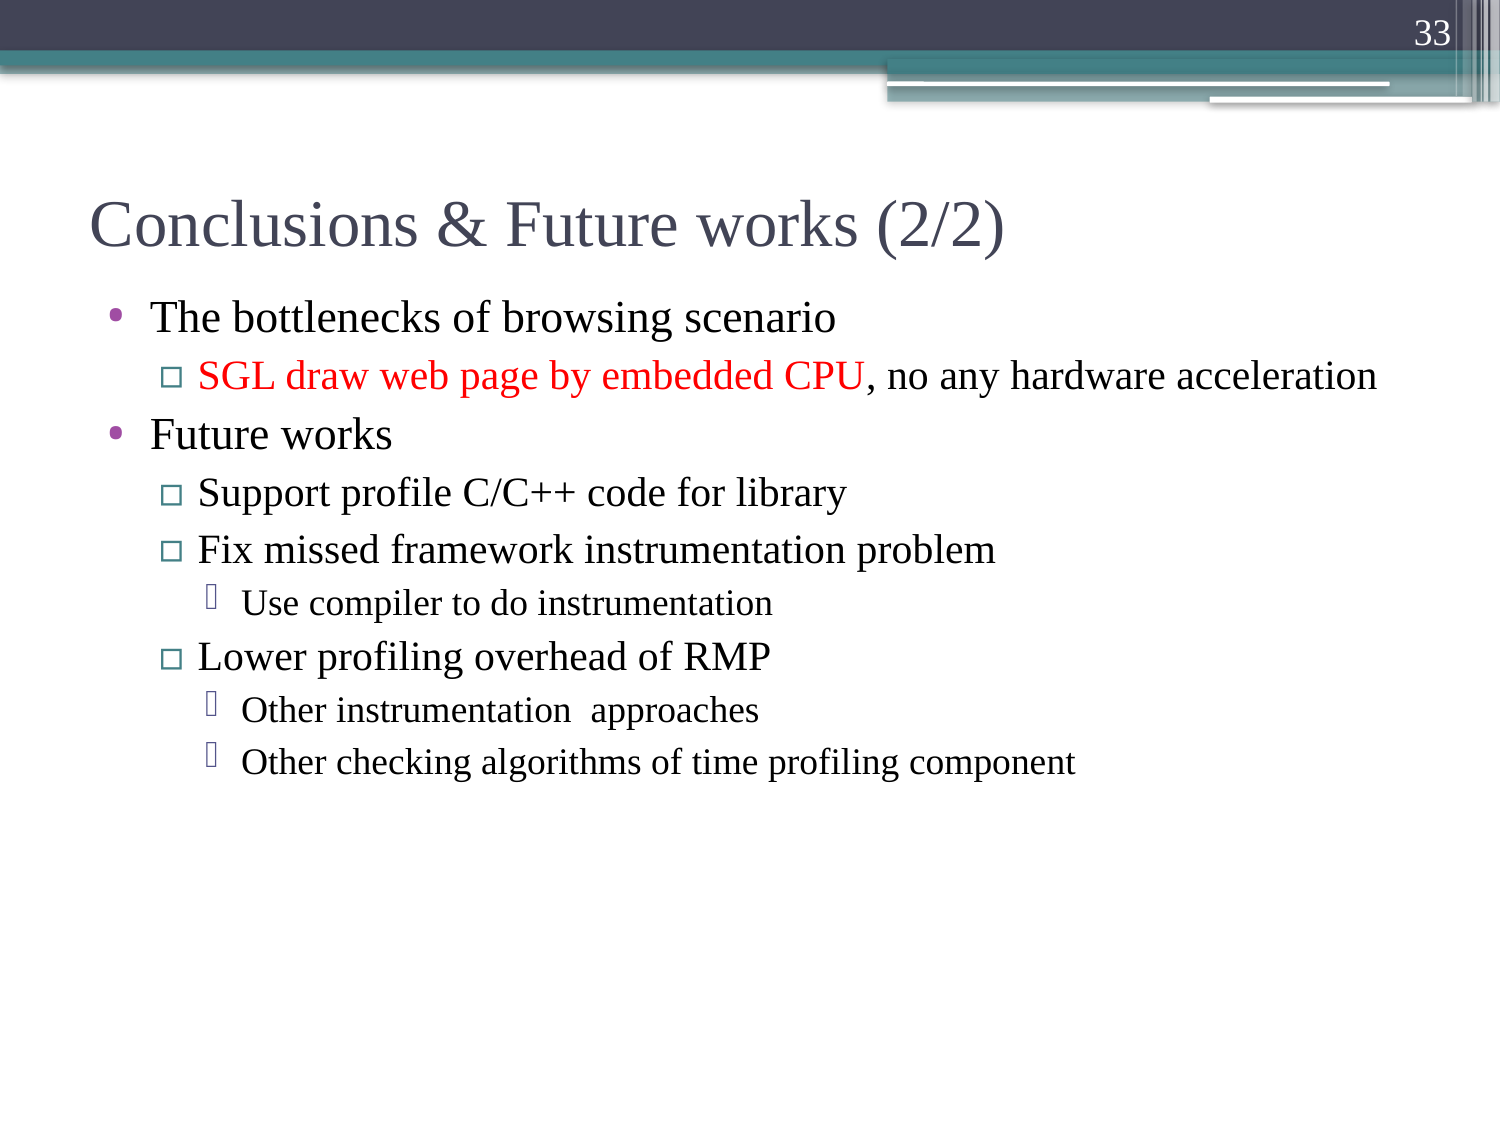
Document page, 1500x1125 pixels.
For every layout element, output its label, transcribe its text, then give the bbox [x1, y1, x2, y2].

slide_number 33 [1341, 0, 1466, 61]
list The bottlenecks of browsing scenario SGL draw web page by embedded CPU, no any hardware acceleration Future works Support profile C/C++ code for library Fix missed framework instrumentation problem Use compiler to do instrumentation Lower profiling overhead of RMP Other instrumentation approaches Other checking algorithms of time profiling component [75, 278, 1425, 1083]
title Conclusions & Future works (2/2) [75, 132, 1425, 278]
